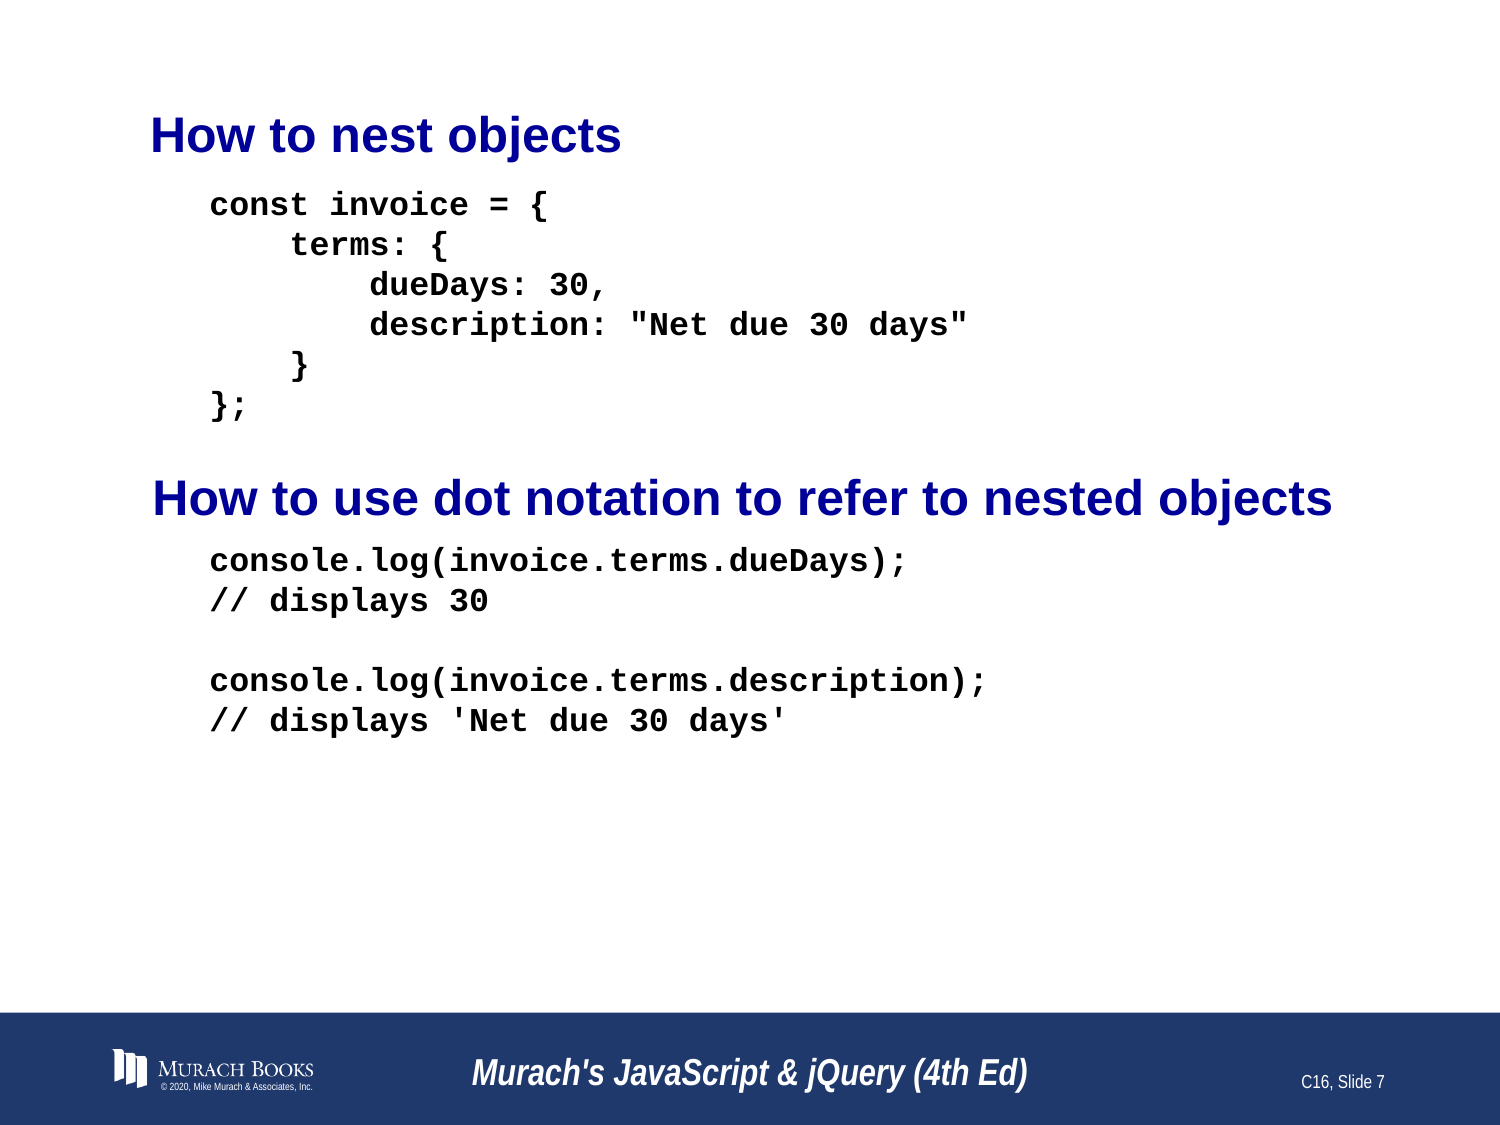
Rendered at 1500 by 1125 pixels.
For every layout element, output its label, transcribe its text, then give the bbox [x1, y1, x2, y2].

title How to nest objects [150, 102, 1350, 164]
list const invoice = { terms: { dueDays: 30, description: "Net due 30 days" } }; How to use dot notation to refer to nested objects console.log(invoice.terms.dueDays); // displays 30 console.log(invoice.terms.description); // displays 'Net due 30 days' [137, 174, 1350, 975]
slide_number Murach's JavaScript & jQuery (4th Ed) [463, 1025, 1050, 1100]
footer © 2020, Mike Murach & Associates, Inc. [12, 1025, 463, 1100]
slide_number C16, Slide 7 [1087, 1025, 1400, 1100]
